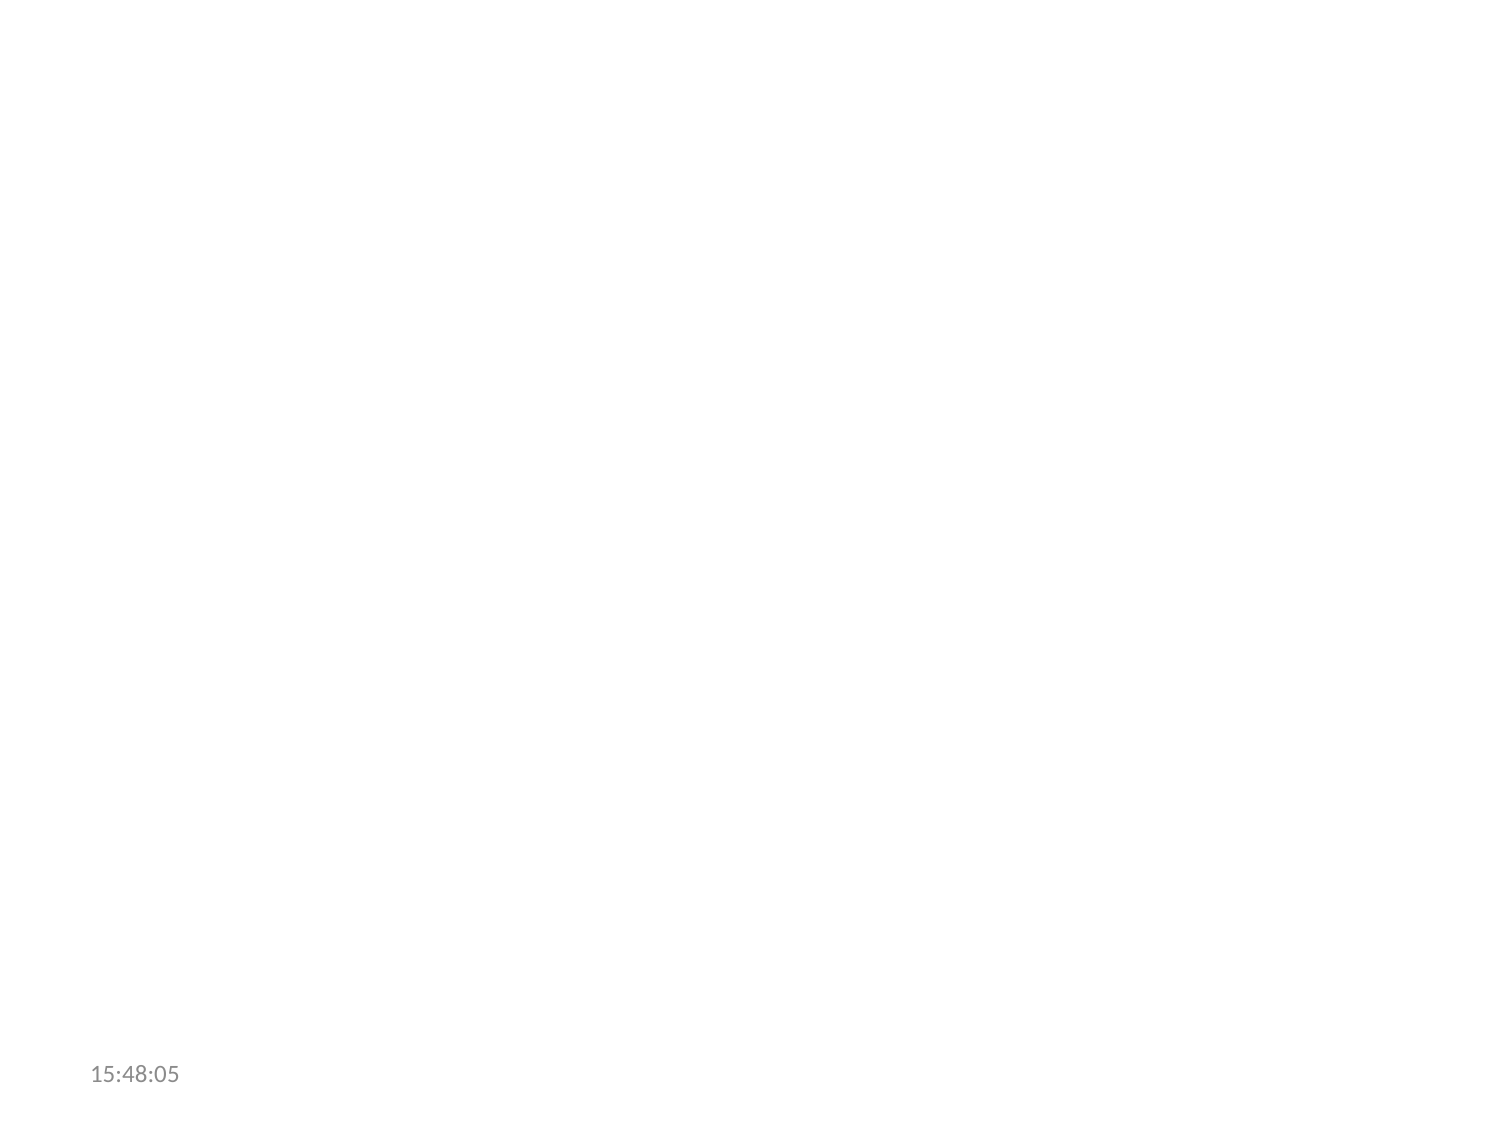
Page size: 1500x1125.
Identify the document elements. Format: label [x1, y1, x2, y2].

slide_number [75, 1042, 425, 1103]
